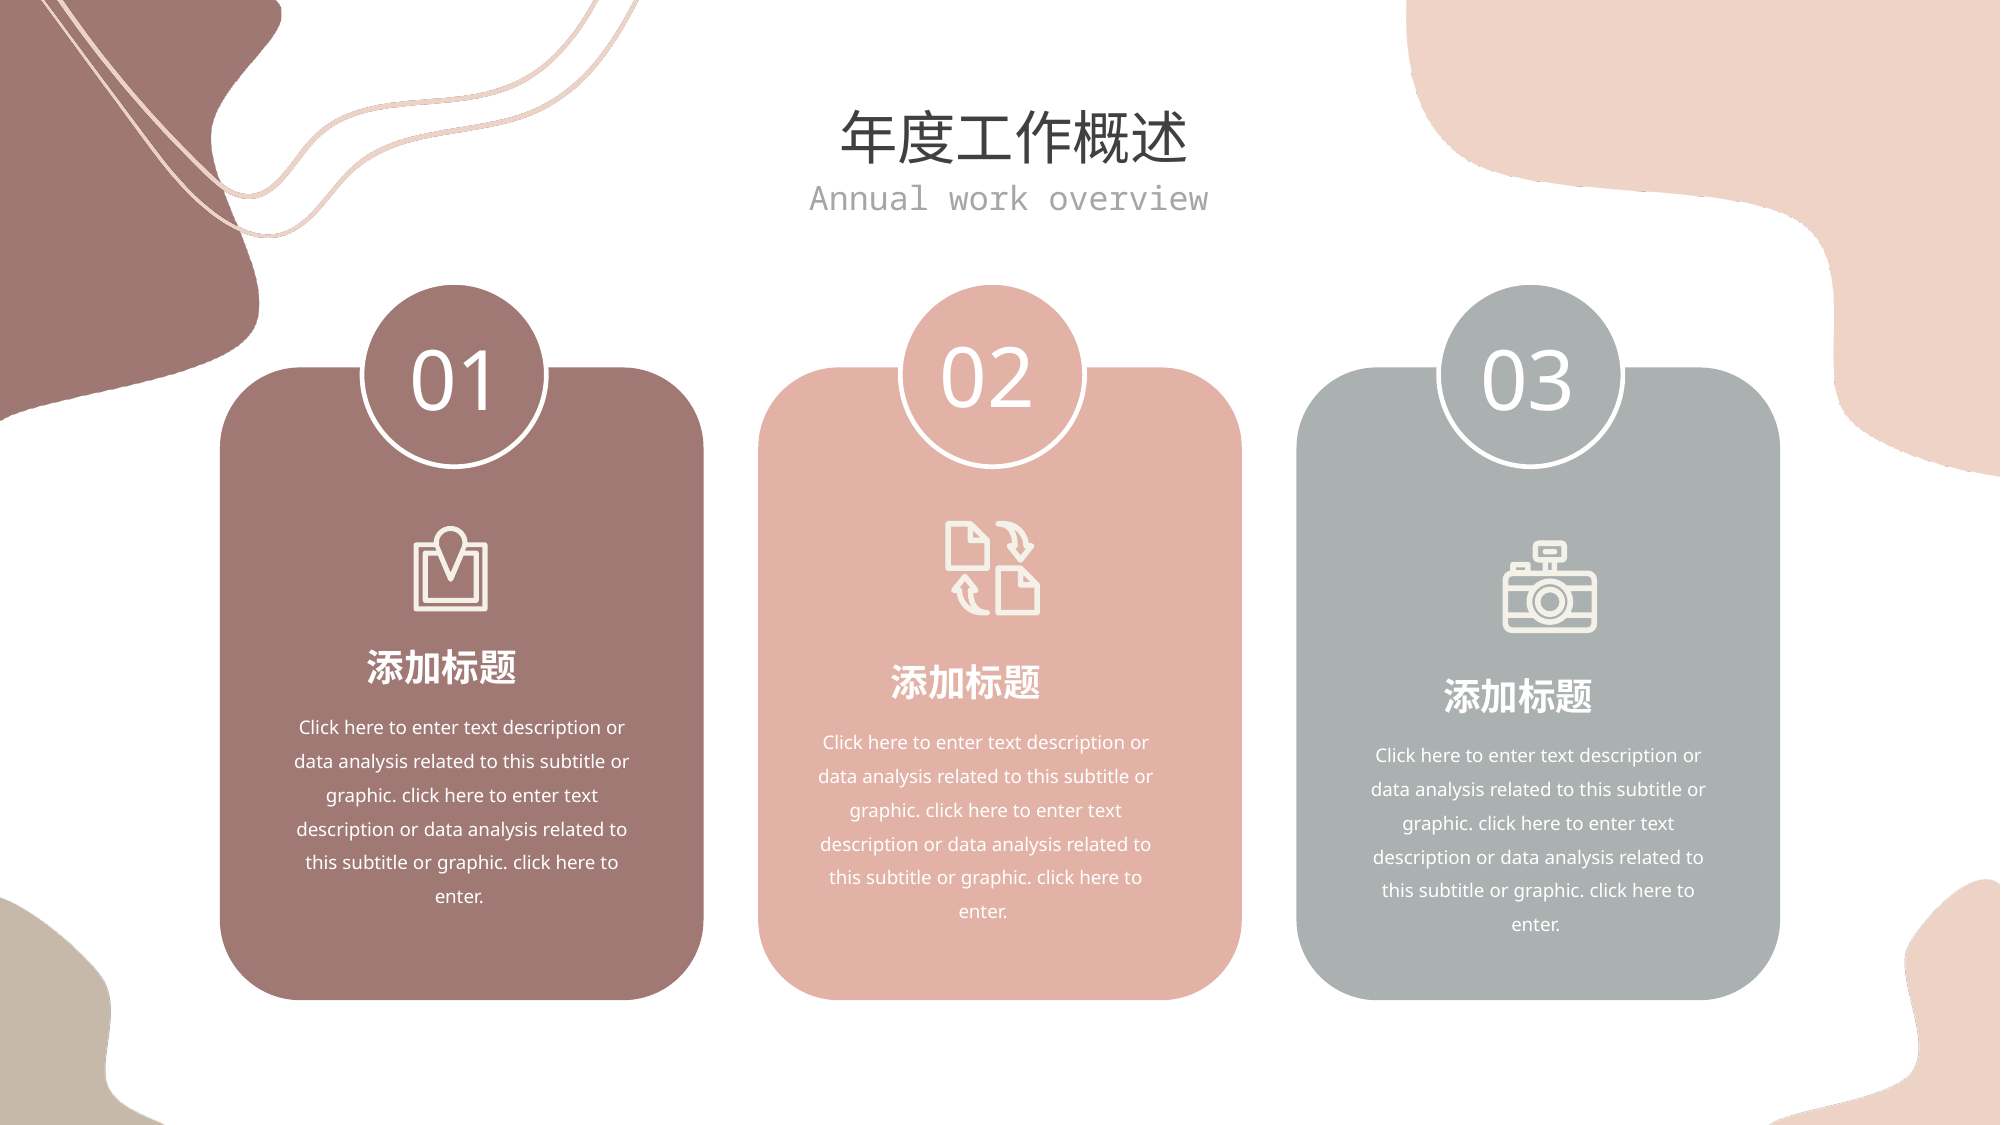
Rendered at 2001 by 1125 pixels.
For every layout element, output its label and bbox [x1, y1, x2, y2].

text_box [1500, 538, 1599, 634]
text_box [789, 651, 1182, 895]
text_box [1342, 664, 1735, 908]
text_box [0, 0, 2000, 1125]
text_box [943, 519, 1042, 618]
text_box [265, 636, 658, 880]
text_box [733, 93, 1284, 226]
